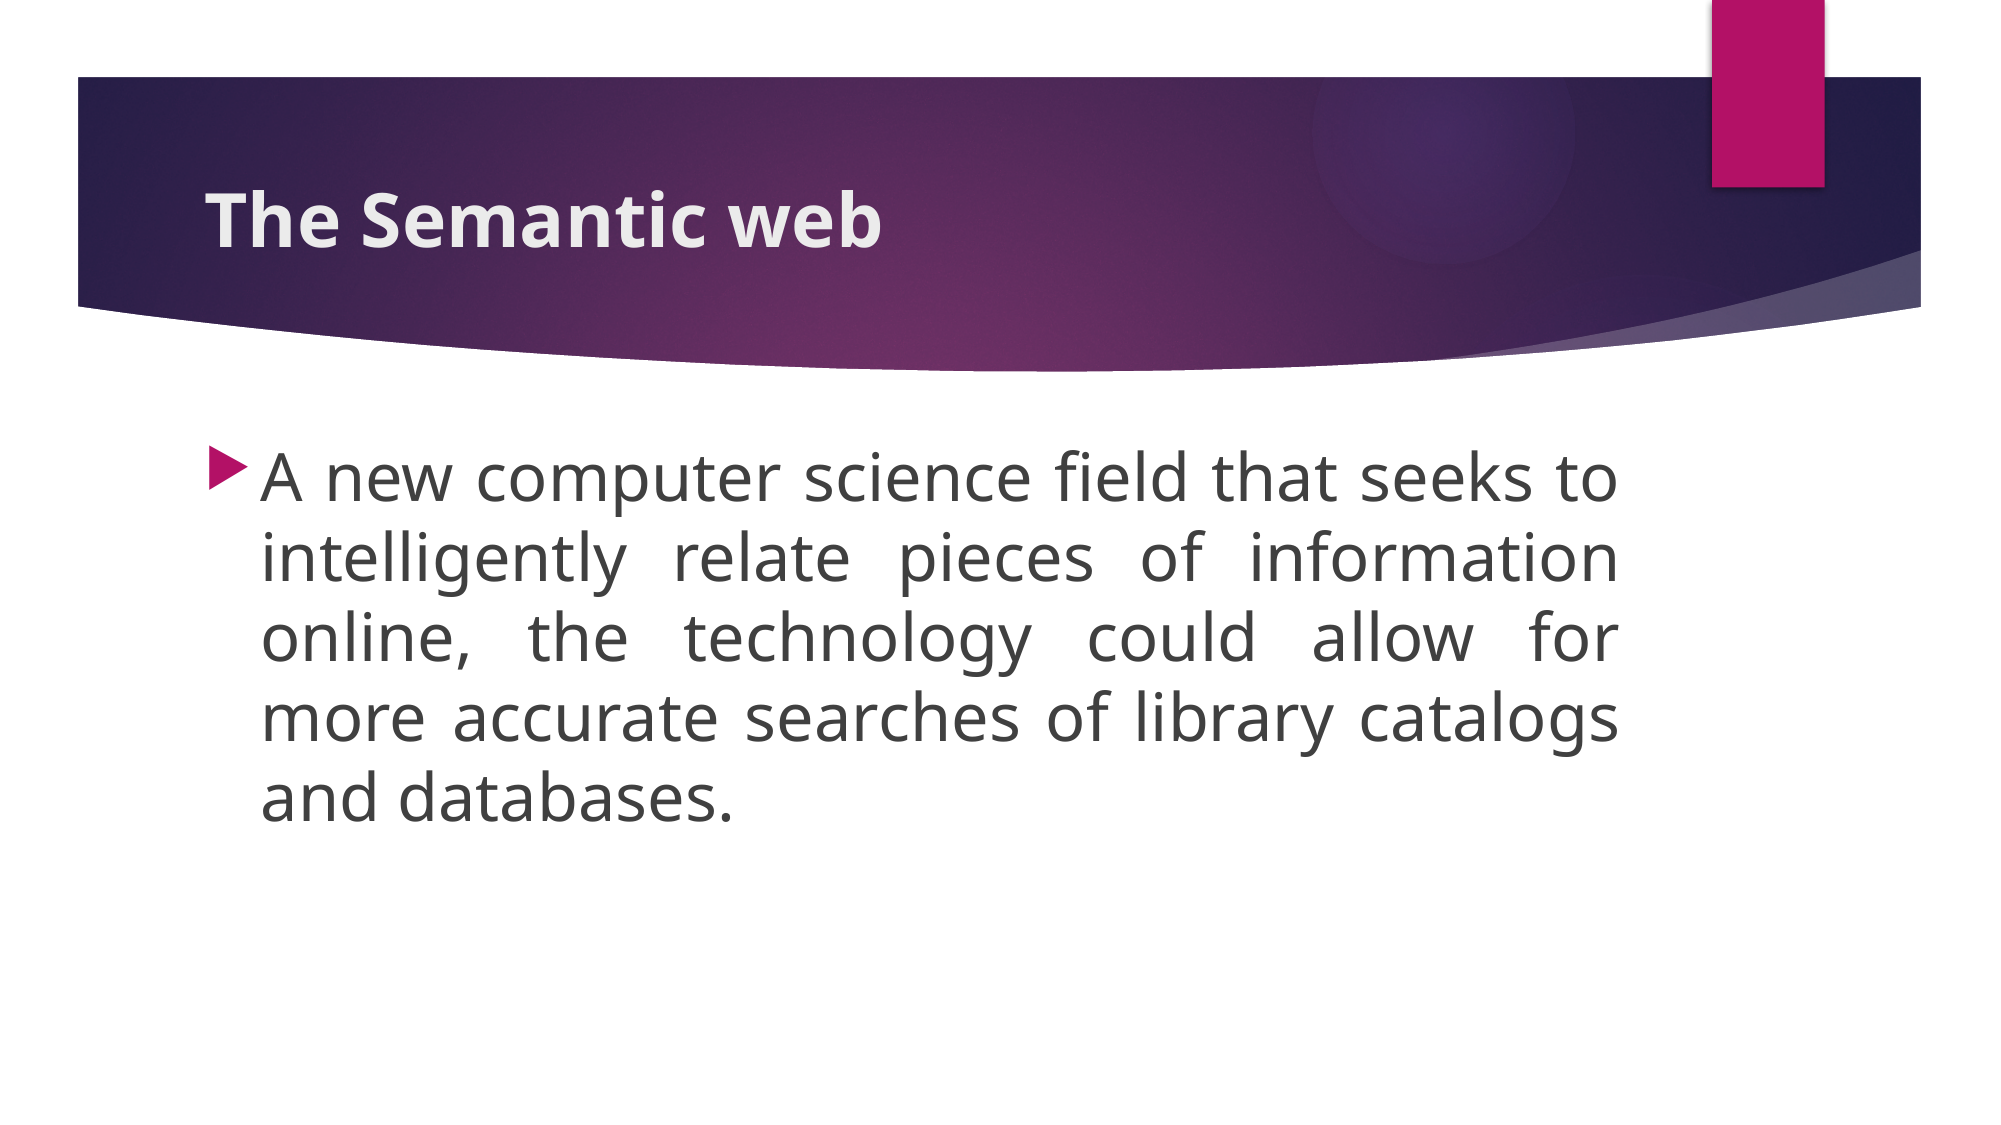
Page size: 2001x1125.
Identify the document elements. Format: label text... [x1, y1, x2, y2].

list A new computer science field that seeks to intelligently relate pieces of information online, the technology could allow for more accurate searches of library catalogs and databases. [189, 427, 1638, 988]
title The Semantic web [189, 159, 1627, 276]
